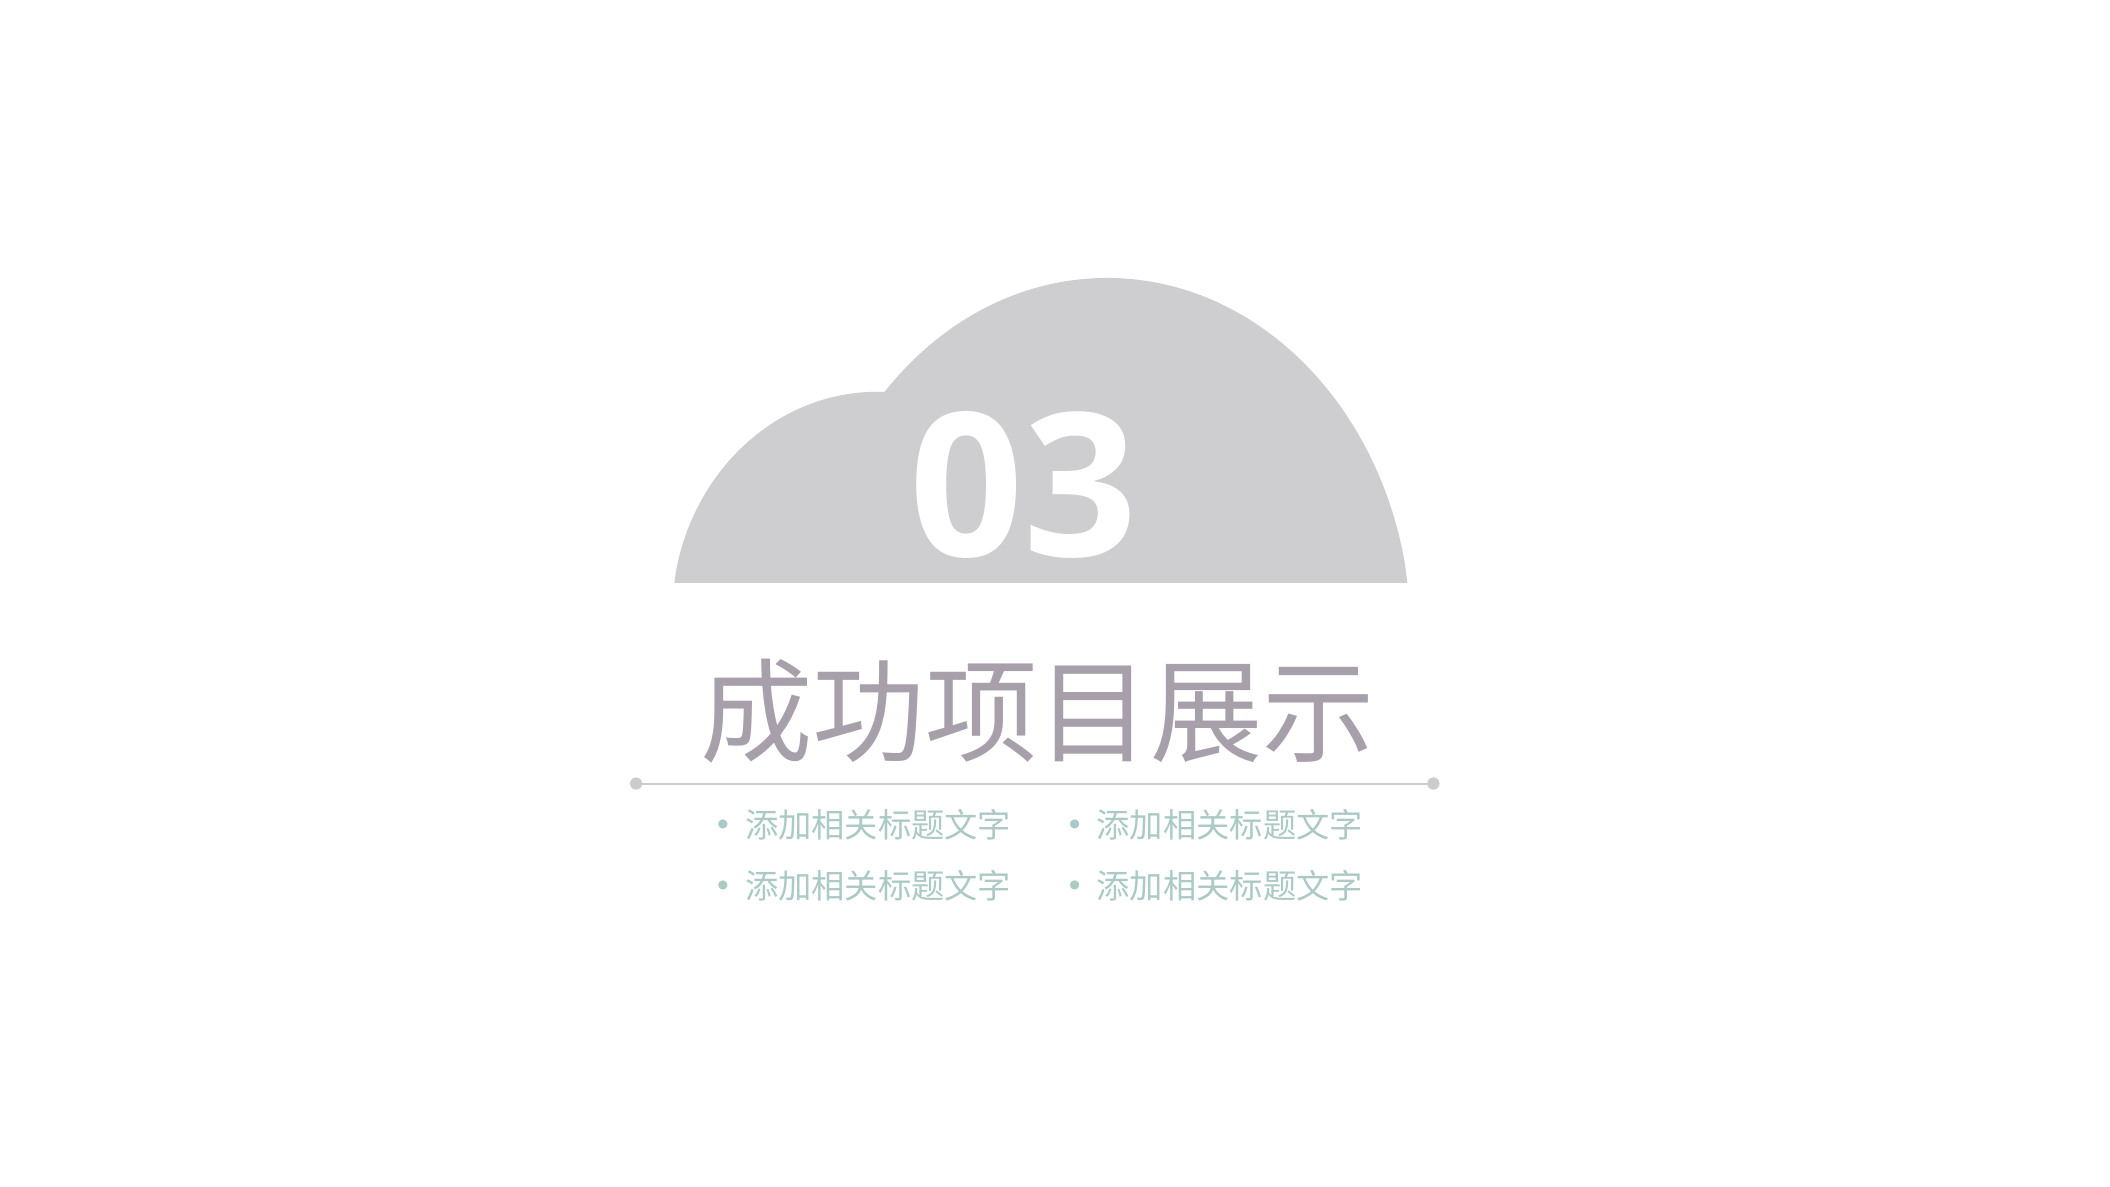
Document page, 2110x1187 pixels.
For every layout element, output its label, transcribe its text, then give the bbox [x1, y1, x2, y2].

text_box 成功项目展示 [700, 641, 1434, 777]
text_box 添加相关标题文字 [1054, 858, 1378, 913]
text_box [1326, 385, 1409, 584]
text_box 添加相关标题文字 [702, 796, 1027, 852]
text_box 03 [721, 356, 1326, 597]
text_box [673, 468, 721, 584]
text_box 添加相关标题文字 [702, 858, 1027, 913]
text_box [915, 276, 1299, 356]
text_box 添加相关标题文字 [1054, 796, 1378, 852]
